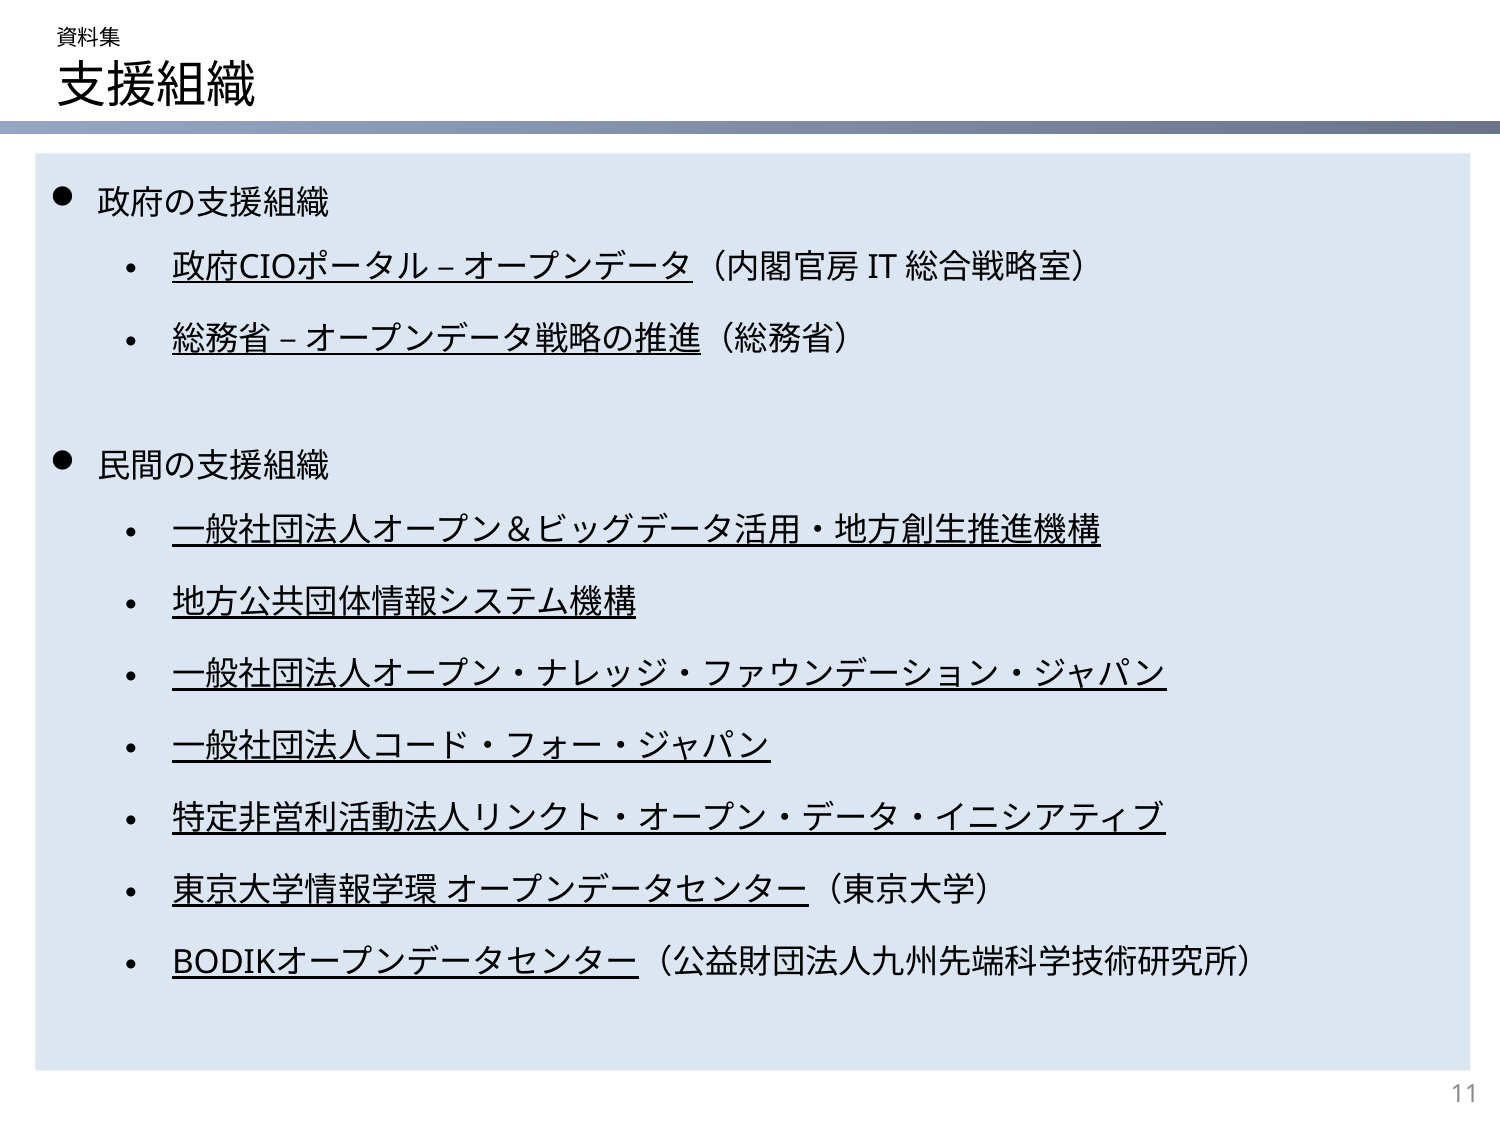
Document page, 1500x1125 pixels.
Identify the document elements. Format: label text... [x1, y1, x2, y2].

title 支援組織 [41, 58, 1471, 122]
slide_number 11 [1411, 1070, 1495, 1118]
text_box 政府の支援組織 政府CIOポータル – オープンデータ（内閣官房IT総合戦略室） 総務省 – オープンデータ戦略の推進（総務省） 民間の支援組織 一般社団法人オープン＆ビッグデータ活用・地方創生推進機構 地方公共団体情報システム機構 一般社団法人オープン・ナレッジ・ファウンデーション・ジャパン 一般社団法人コード・フォー・ジャパン 特定非営利活動法人リンクト・オープン・データ・イニシアティブ 東京大学情報学環 オープンデータセンター（東京大学） BODIKオープンデータセンター（公益財団法人九州先端科学技術研究所） [35, 153, 1471, 1071]
text_box 資料集 [41, 19, 1471, 58]
